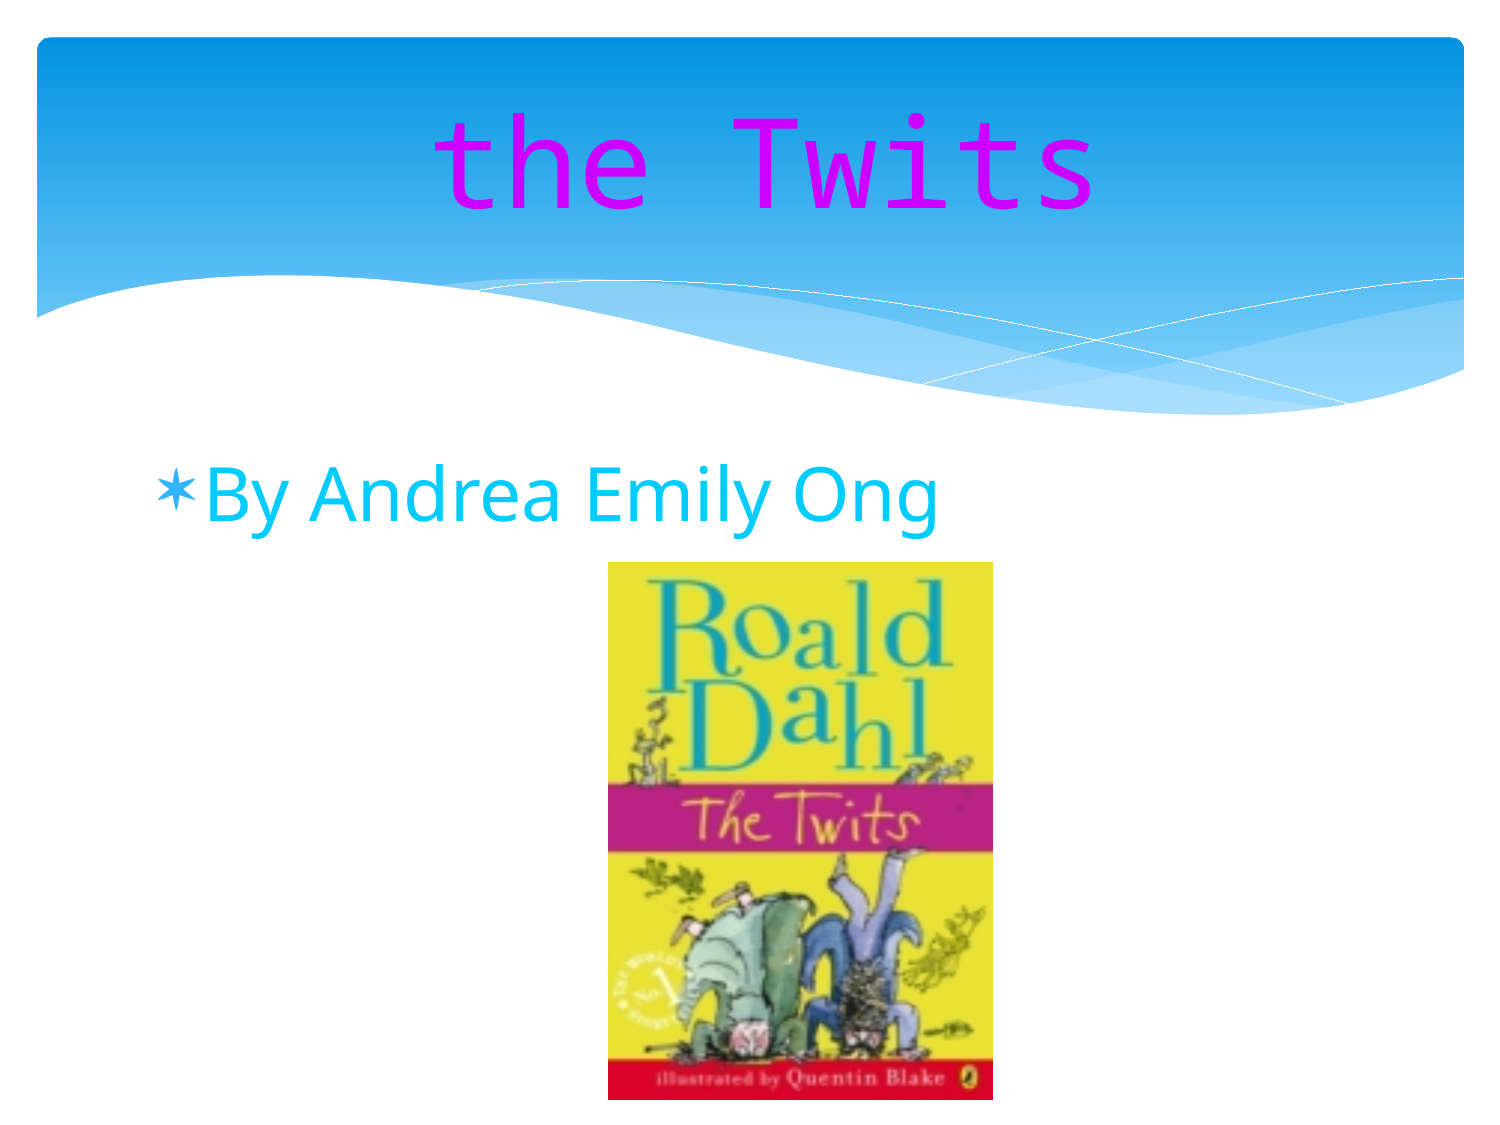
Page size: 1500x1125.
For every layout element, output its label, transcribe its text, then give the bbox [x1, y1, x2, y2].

picture [608, 562, 994, 1101]
title the Twits [75, 55, 1425, 261]
list By Andrea Emily Ong [143, 438, 1359, 1005]
